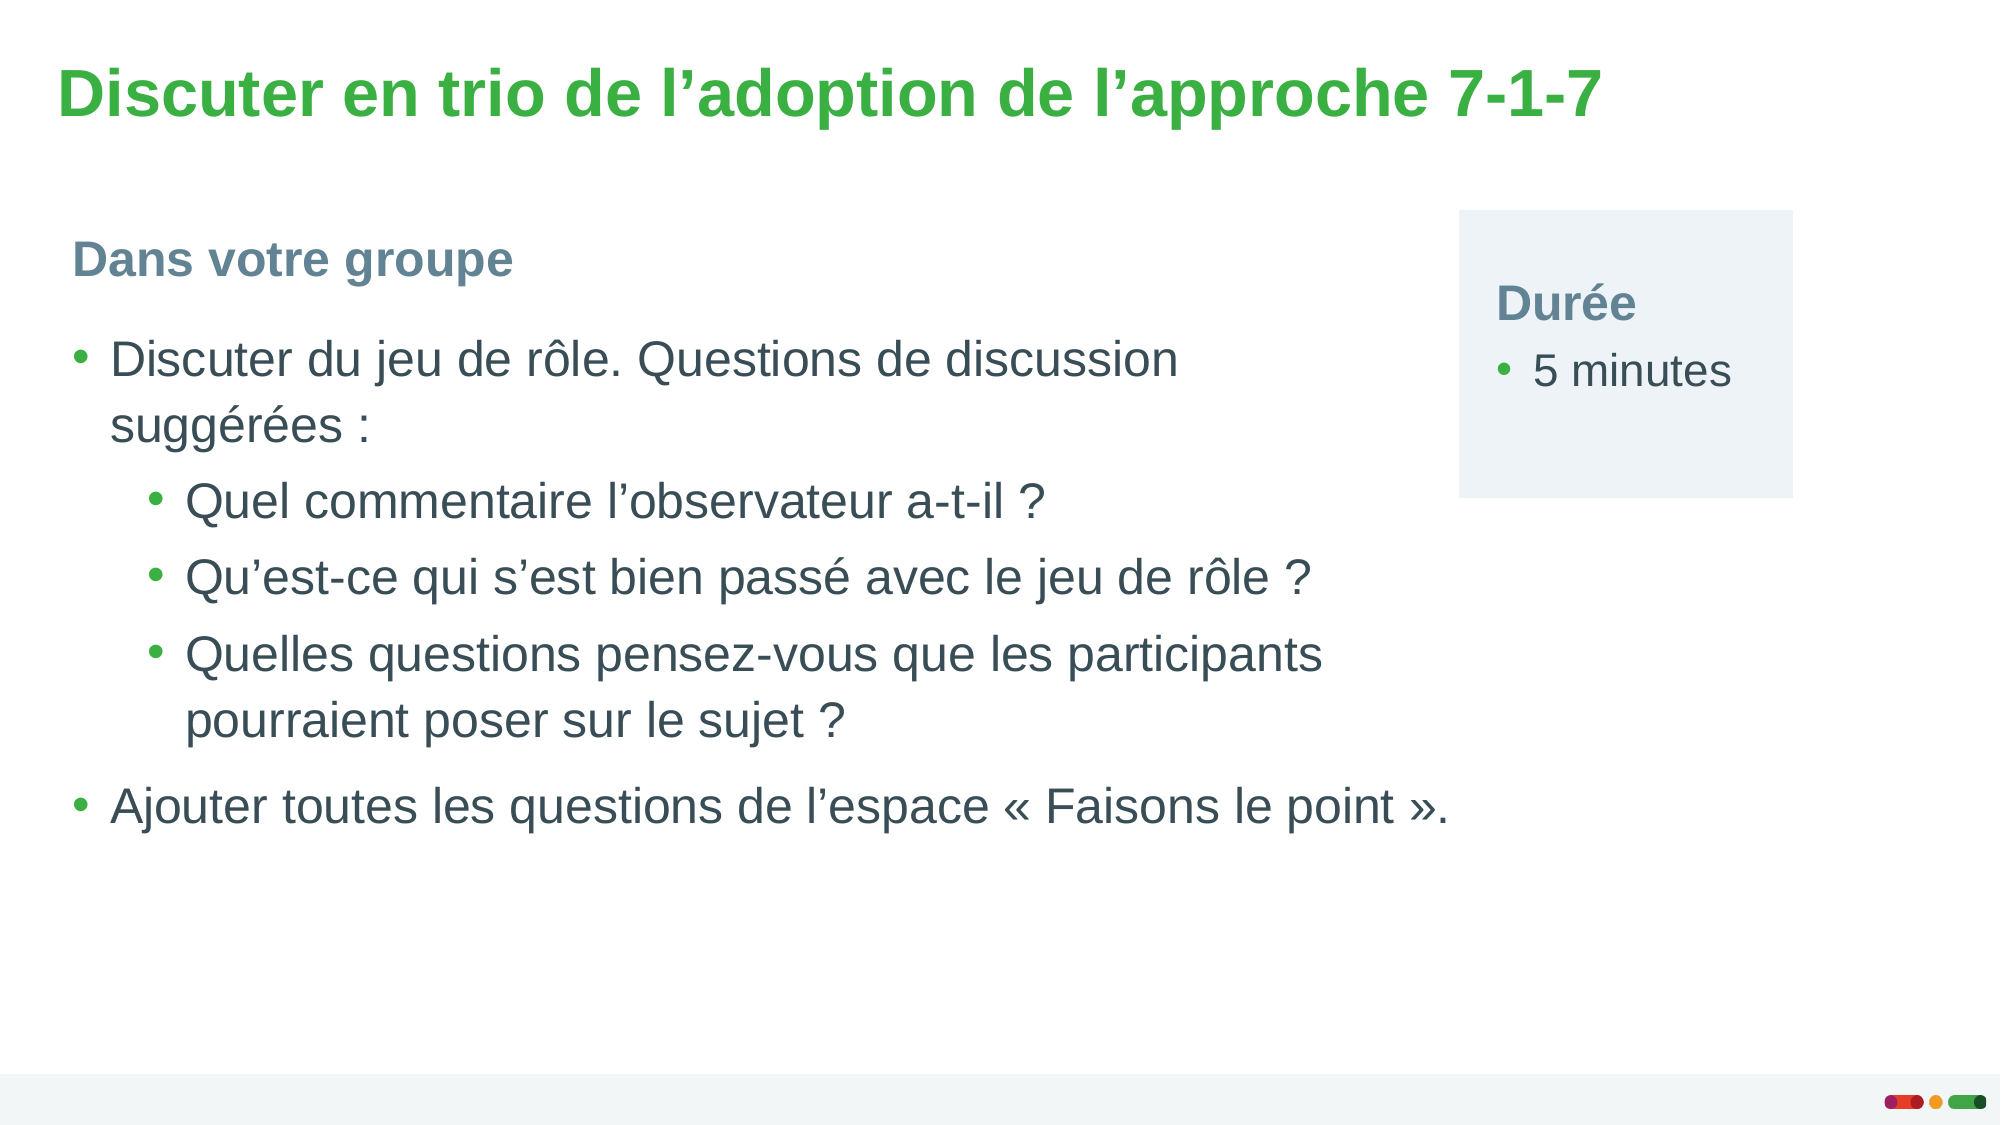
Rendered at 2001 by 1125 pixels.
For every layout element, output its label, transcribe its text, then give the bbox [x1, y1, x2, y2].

list 5 minutes [1481, 339, 1767, 459]
list Discuter du jeu de rôle. Questions de discussion suggérées : Quel commentaire l’observateur a-t-il ? Qu’est-ce qui s’est bien passé avec le jeu de rôle ? Quelles questions pensez-vous que les participants pourraient poser sur le sujet ? Ajouter toutes les questions de l’espace « Faisons le point ». [57, 312, 1509, 998]
title Discuter en trio de l’adoption de l’approche 7-1-7 [42, 42, 1768, 207]
list Durée [1481, 204, 1783, 340]
list Dans votre groupe [57, 159, 904, 295]
text_box [1457, 208, 1796, 500]
